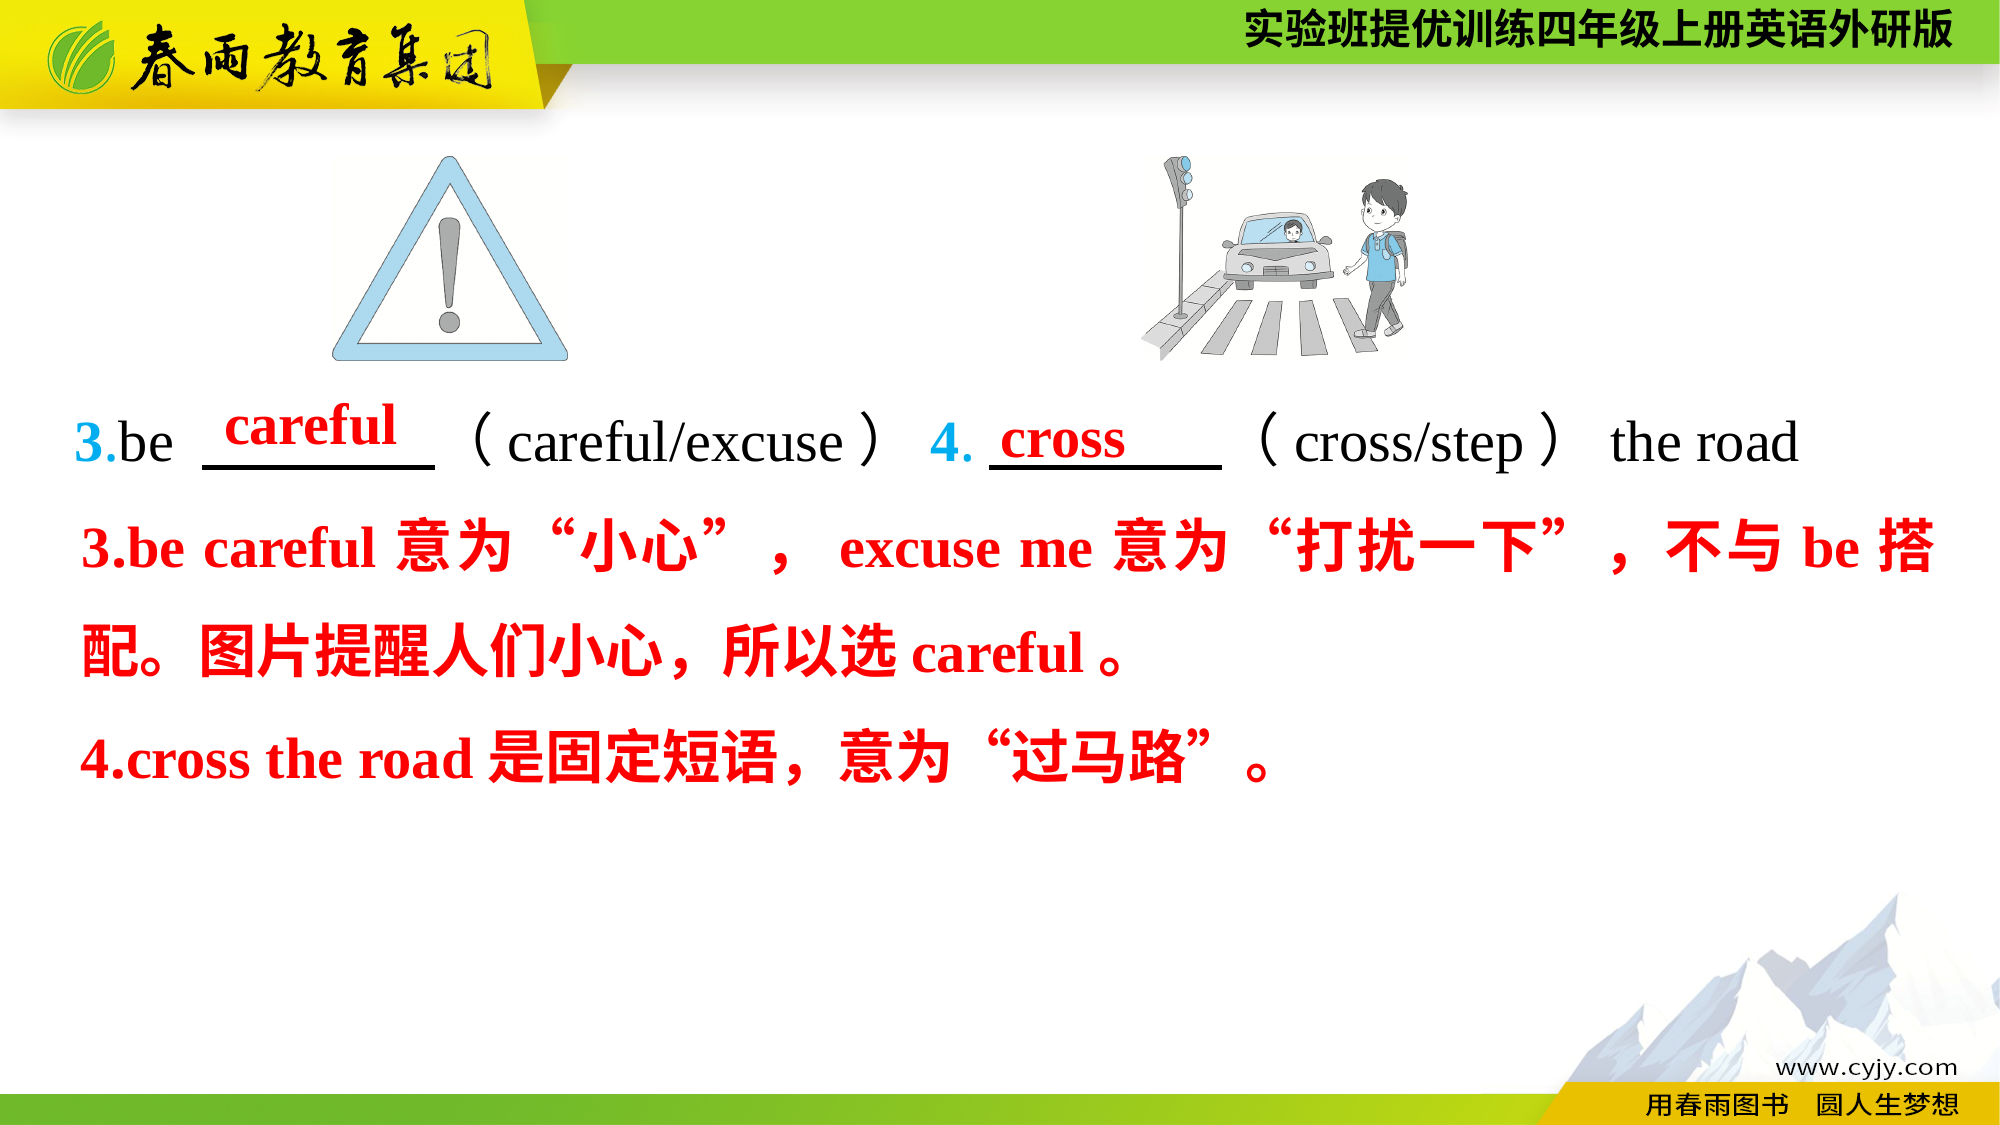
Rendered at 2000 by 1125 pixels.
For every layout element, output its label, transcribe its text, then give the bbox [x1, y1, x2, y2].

text_box 3.be （careful/excuse）4. （cross/step）the road [1141, 360, 1944, 466]
text_box 4.cross the road是固定短语，意为“过马路”。 [65, 677, 1950, 798]
picture [0, 0, 2000, 1125]
text_box careful [209, 378, 413, 464]
text_box cross [985, 356, 1141, 477]
list 3.be careful意为“小心”，excuse me意为“打扰一下”，不与be搭配。图片提醒人们小心，所以选careful。 [66, 466, 1951, 681]
text_box 3.be （careful/excuse）4. （cross/step）the road [59, 360, 985, 481]
